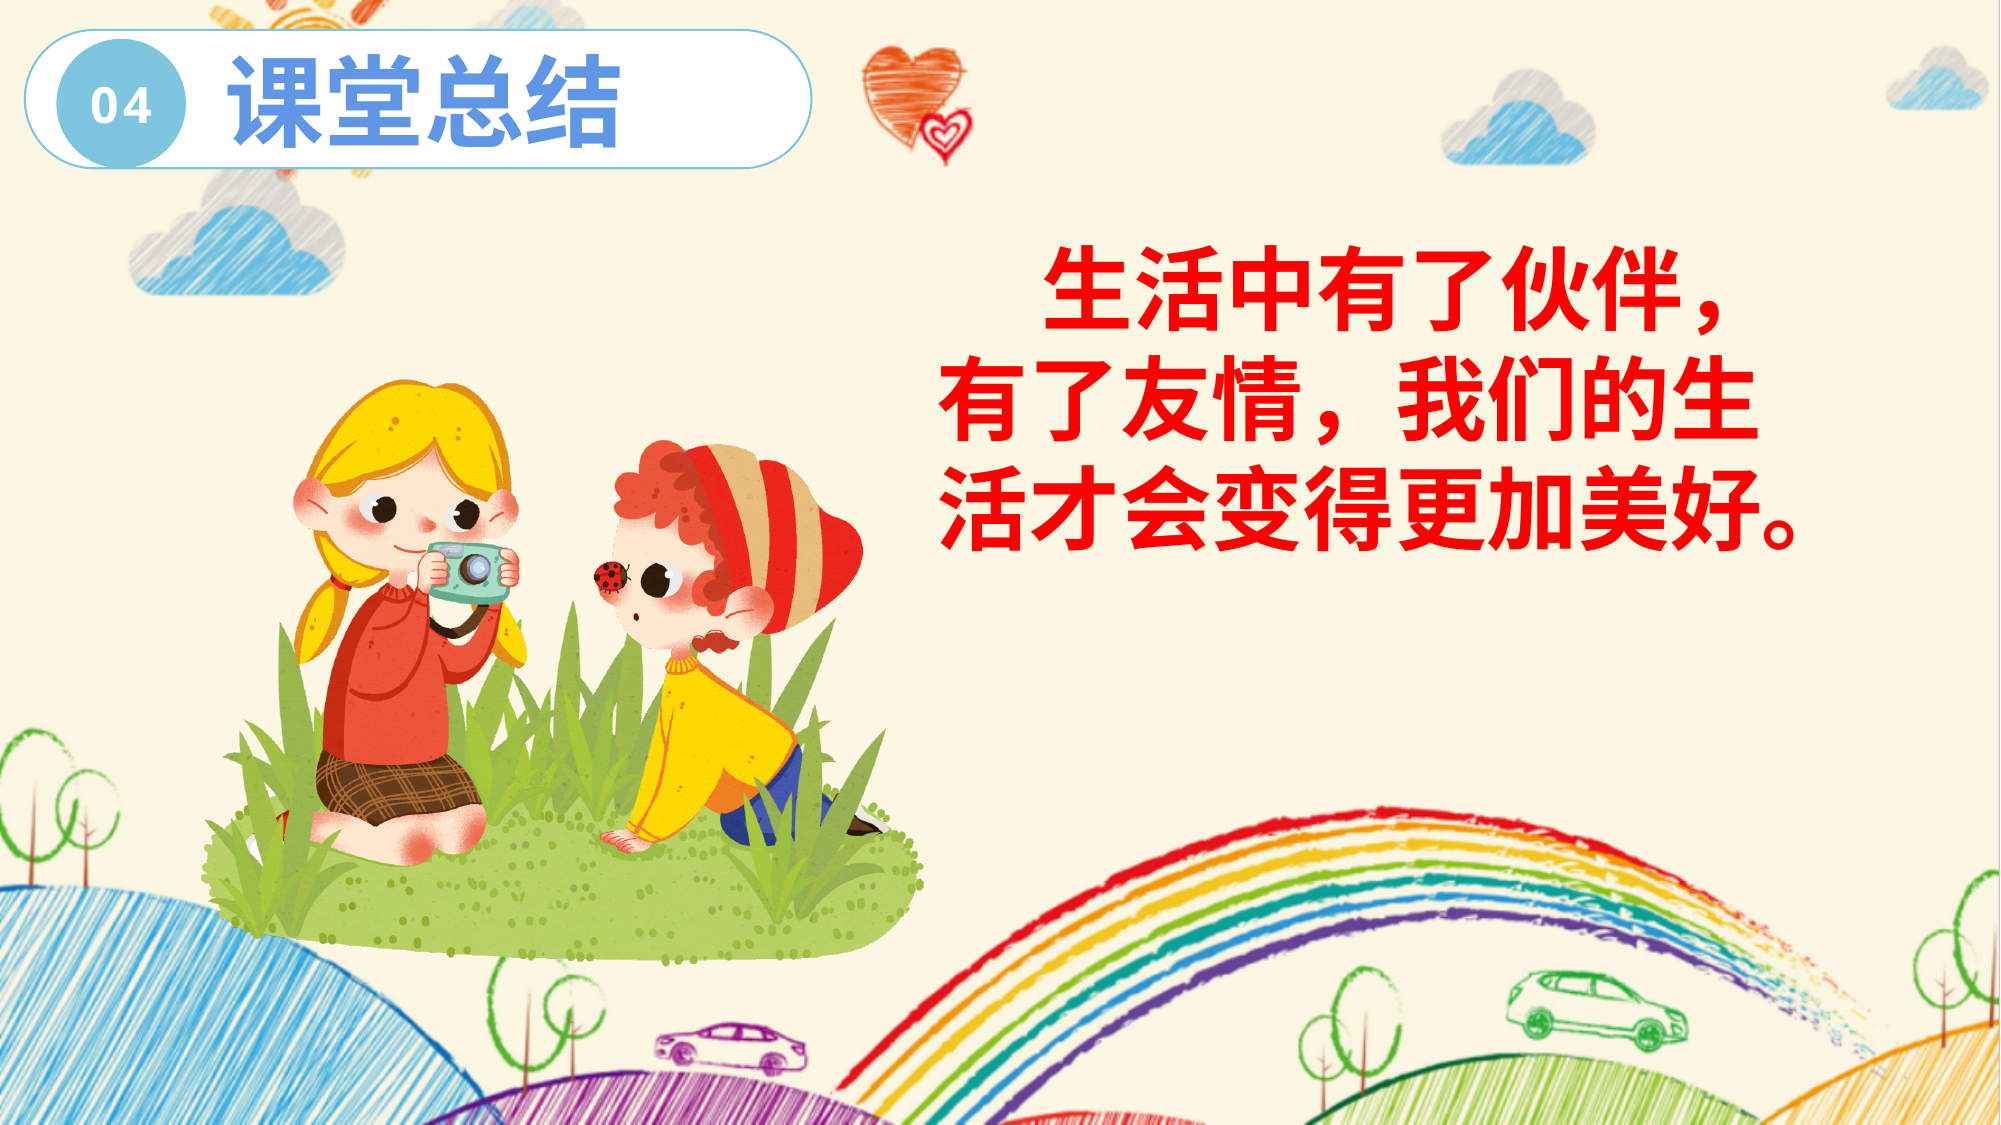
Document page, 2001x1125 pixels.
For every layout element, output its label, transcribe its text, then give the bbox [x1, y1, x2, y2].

text_box 生活中有了伙伴，有了友情，我们的生活才会变得更加美好。 [943, 224, 1864, 569]
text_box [24, 29, 812, 169]
picture [0, 0, 2001, 1125]
